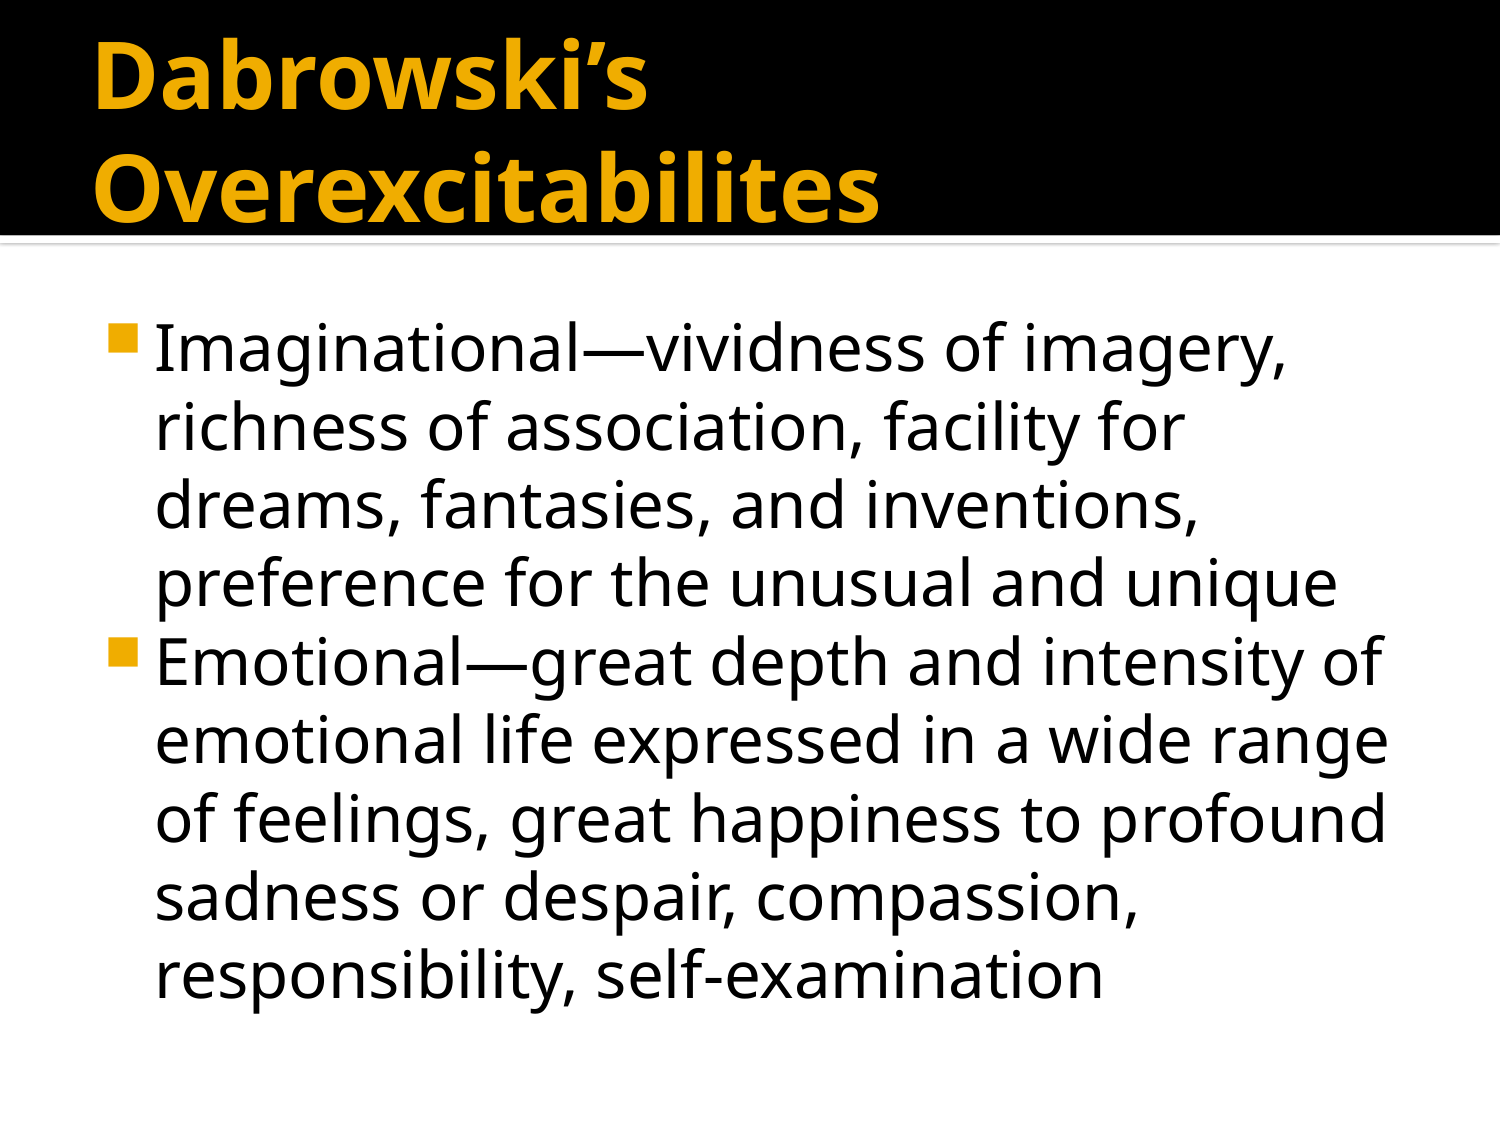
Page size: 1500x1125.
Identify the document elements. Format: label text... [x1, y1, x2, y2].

list Imaginational—vividness of imagery, richness of association, facility for dreams, fantasies, and inventions, preference for the unusual and unique Emotional—great depth and intensity of emotional life expressed in a wide range of feelings, great happiness to profound sadness or despair, compassion, responsibility, self-examination [75, 291, 1425, 1050]
title Dabrowski’s Overexcitabilites [75, 25, 1425, 231]
